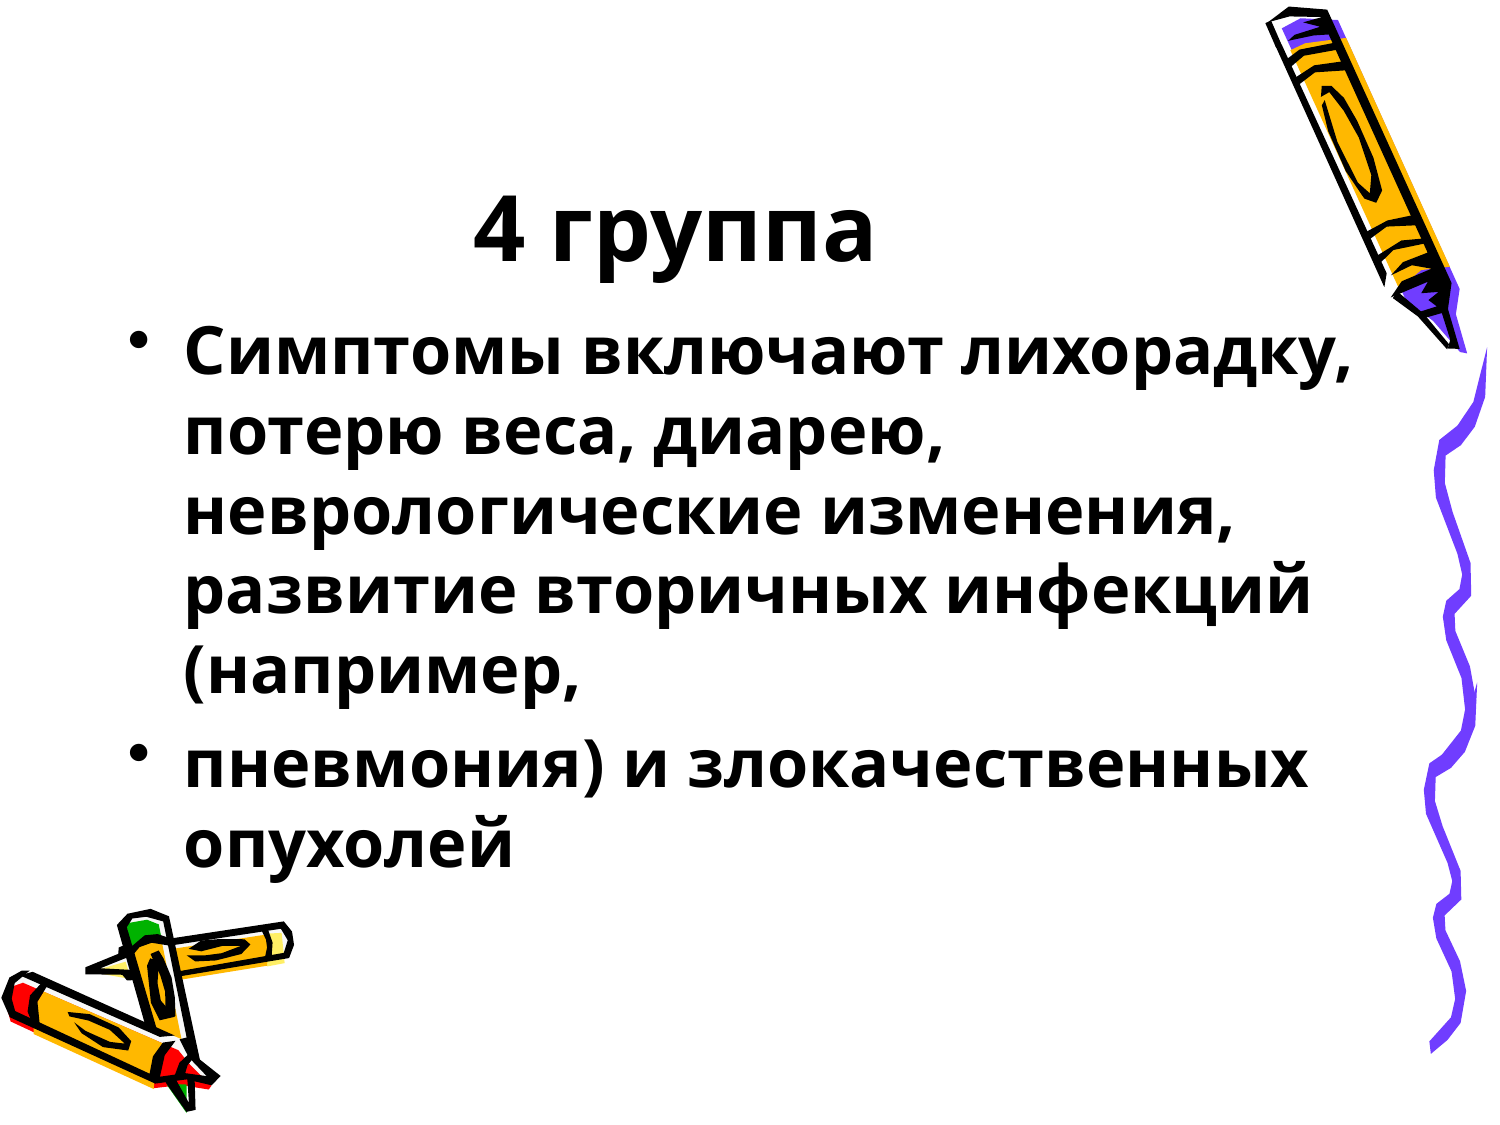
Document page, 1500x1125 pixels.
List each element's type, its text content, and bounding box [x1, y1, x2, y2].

title 4 группа [112, 24, 1240, 288]
list Симптомы включают лихорадку, потерю веса, диарею, неврологические изменения, развитие вторичных инфекций (например, пневмония) и злокачественных опухолей [112, 299, 1376, 901]
